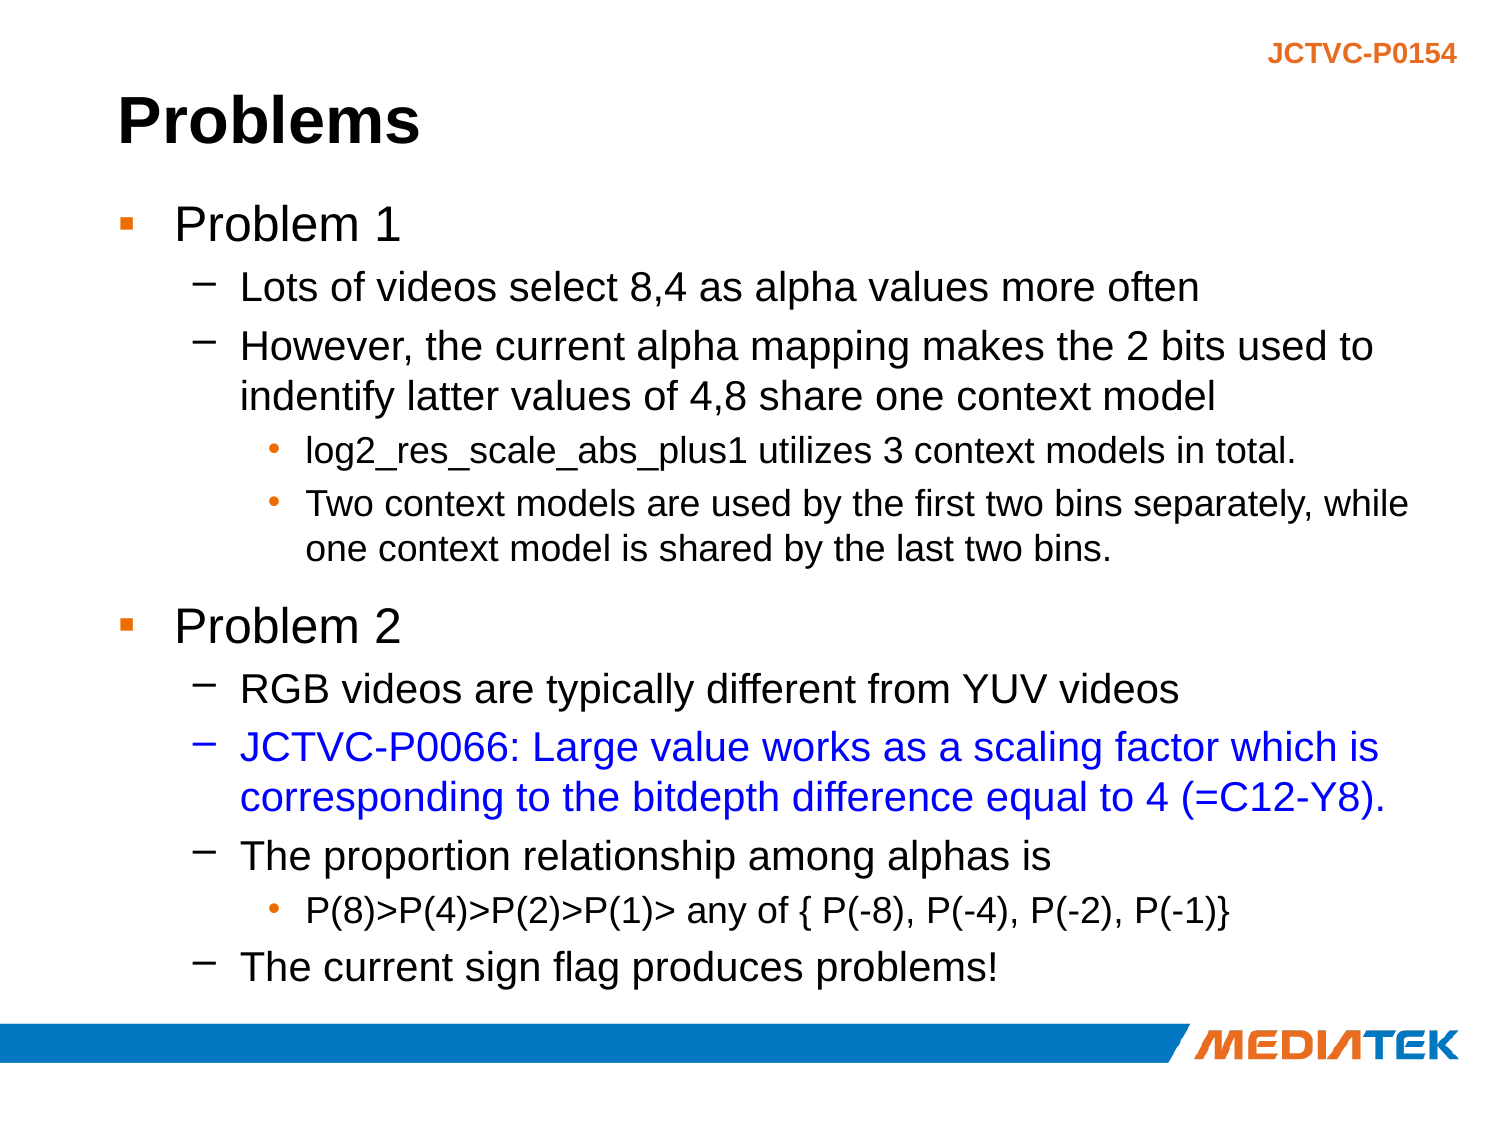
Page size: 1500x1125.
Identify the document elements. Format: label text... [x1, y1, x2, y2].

title Problems [102, 62, 1426, 172]
list Problem 1 Lots of videos select 8,4 as alpha values more often However, the current alpha mapping makes the 2 bits used to indentify latter values of 4,8 share one context model log2_res_scale_abs_plus1 utilizes 3 context models in total. Two context models are used by the first two bins separately, while one context model is shared by the last two bins. Problem 2 RGB videos are typically different from YUV videos JCTVC-P0066: Large value works as a scaling factor which is corresponding to the bitdepth difference equal to 4 (=C12-Y8). The proportion relationship among alphas is P(8)>P(4)>P(2)>P(1)> any of { P(-8), P(-4), P(-2), P(-1)} The current sign flag produces problems! [102, 184, 1466, 998]
picture [0, 1023, 1459, 1063]
